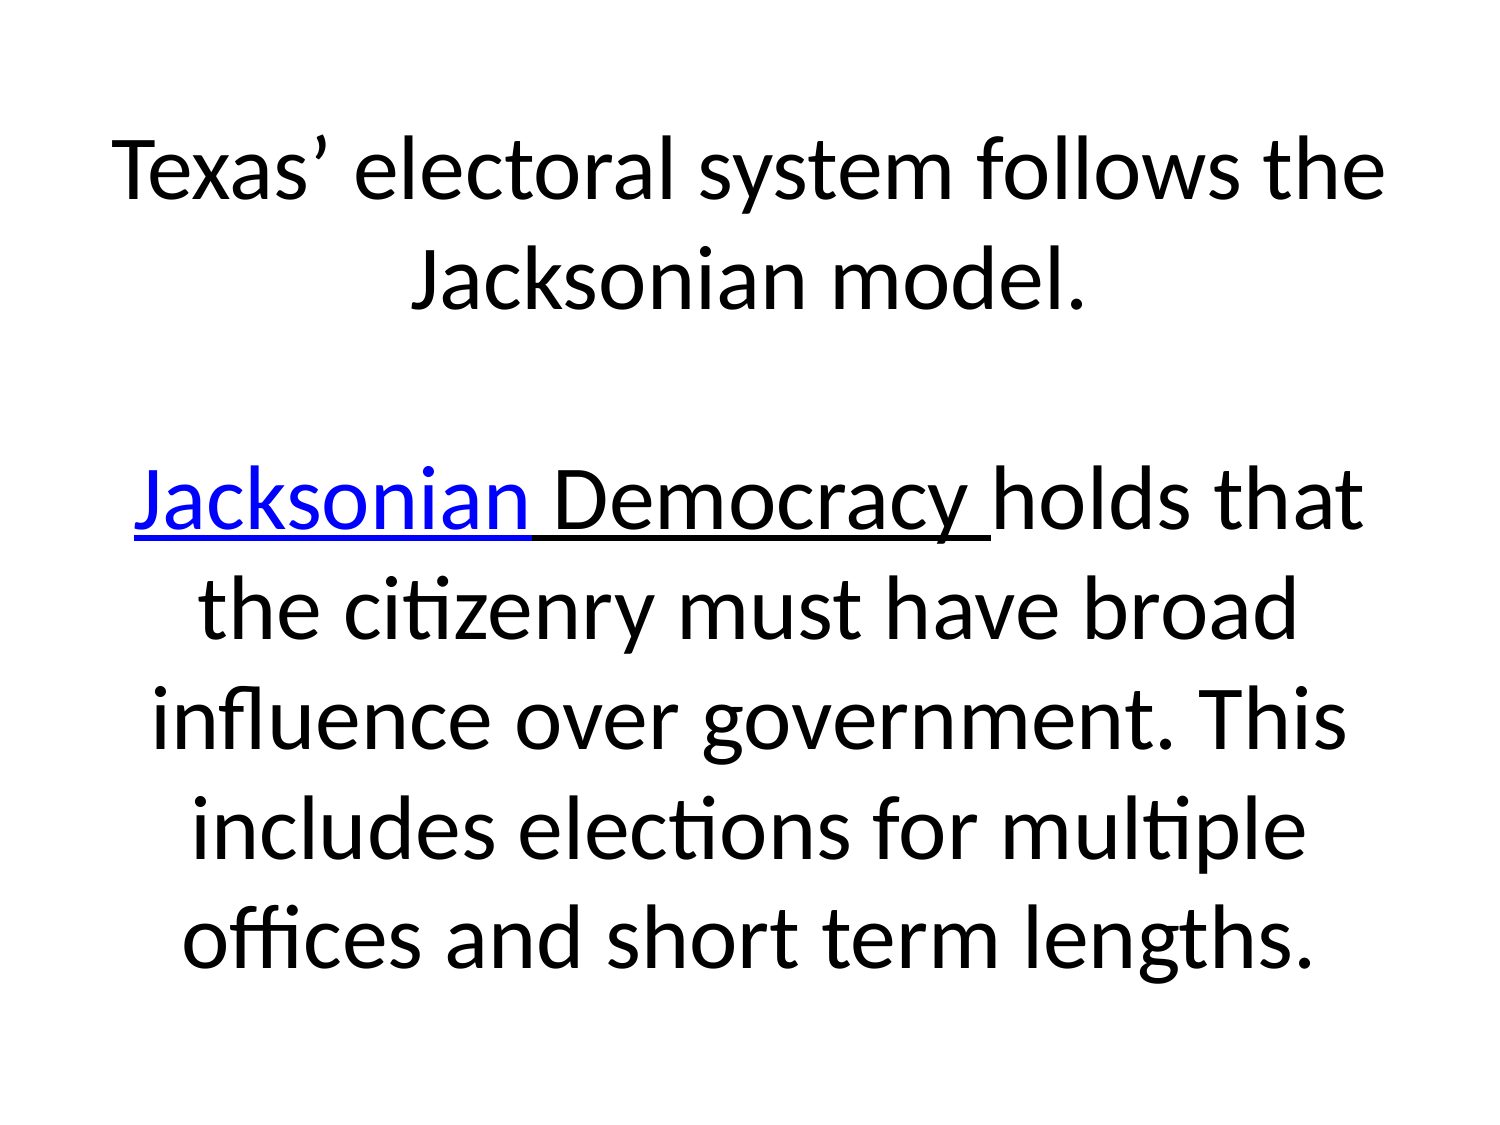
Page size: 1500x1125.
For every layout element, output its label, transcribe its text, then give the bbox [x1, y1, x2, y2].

title Texas’ electoral system follows the Jacksonian model. Jacksonian Democracy holds that the citizenry must have broad influence over government. This includes elections for multiple offices and short term lengths. [74, 44, 1426, 1051]
